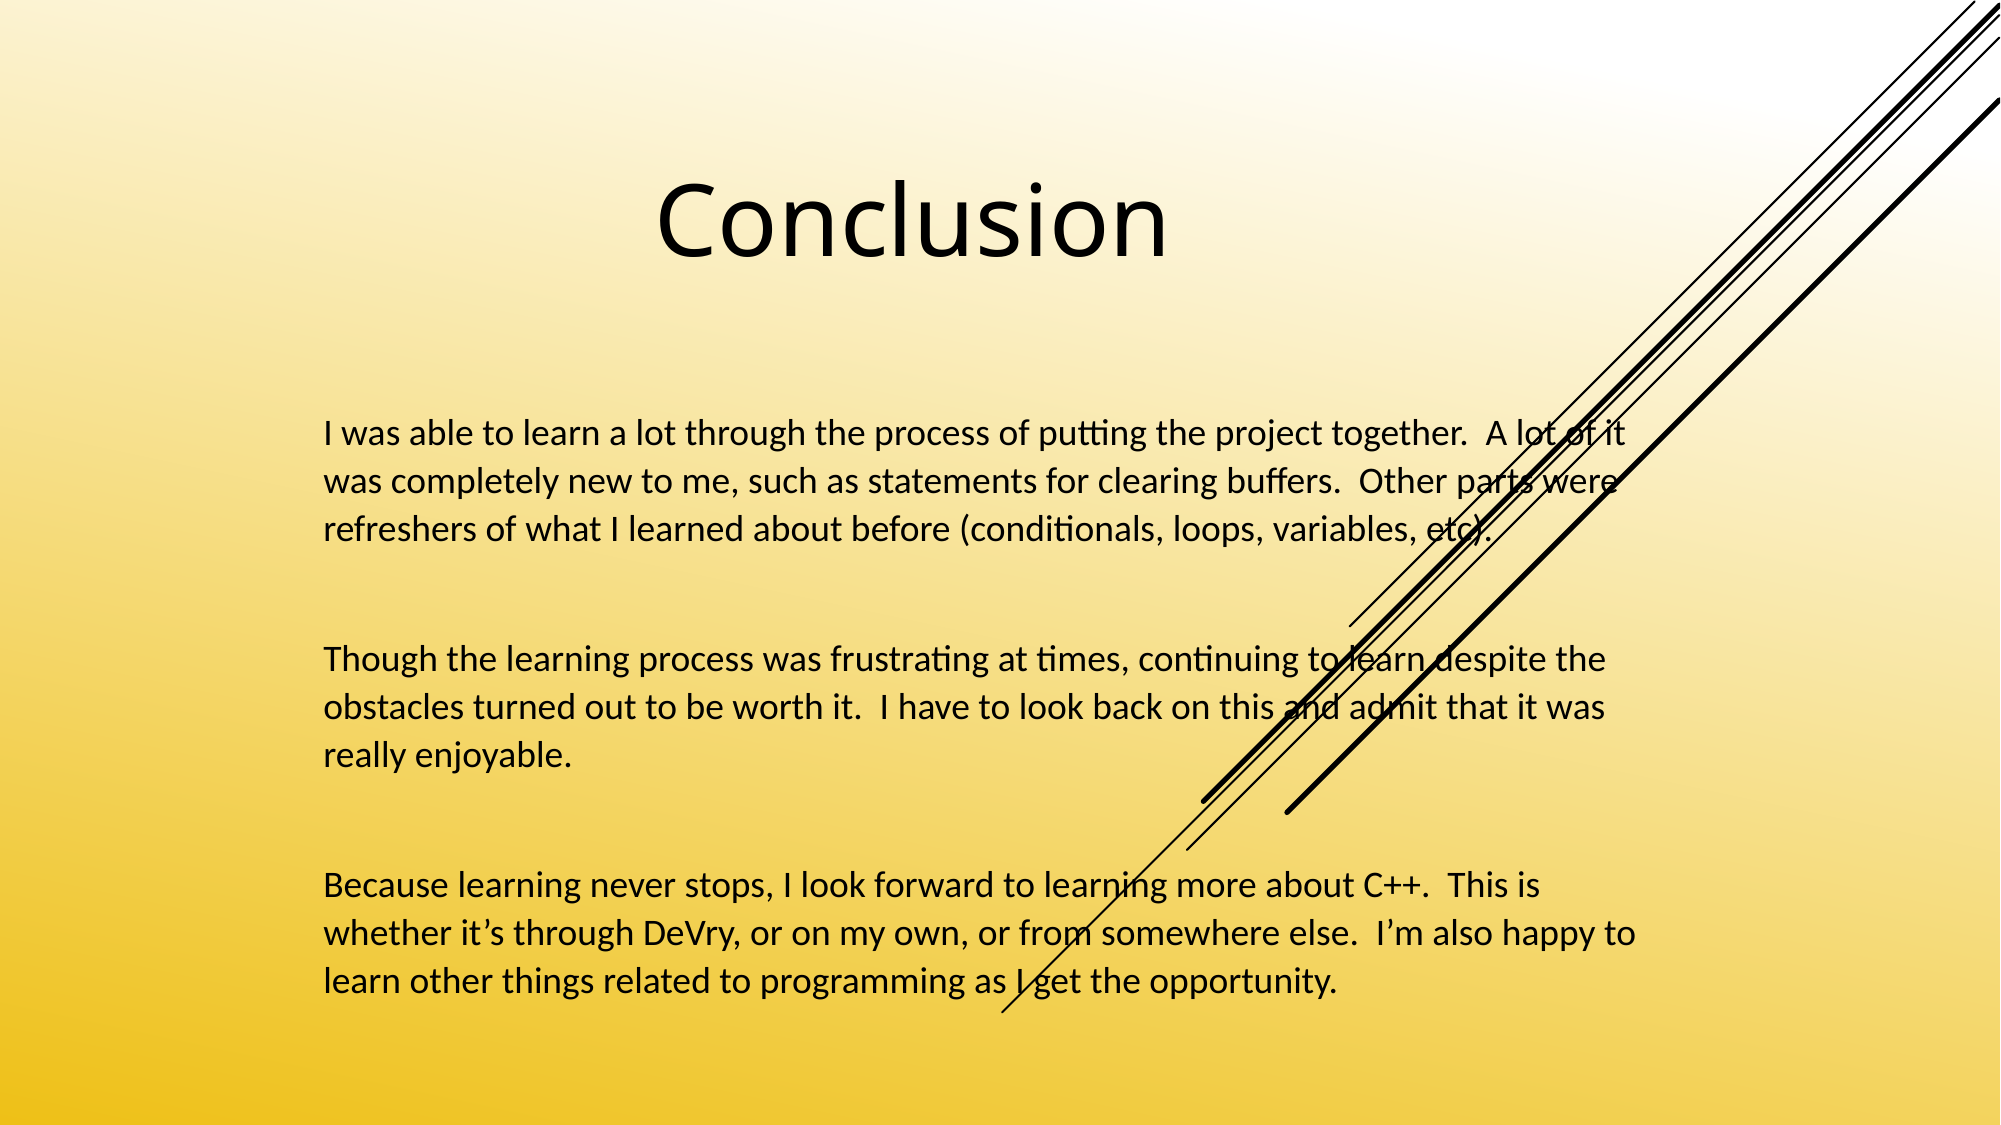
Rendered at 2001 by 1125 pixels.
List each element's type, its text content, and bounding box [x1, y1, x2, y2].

text_box I was able to learn a lot through the process of putting the project together. A lot of it was completely new to me, such as statements for clearing buffers. Other parts were refreshers of what I learned about before (conditionals, loops, variables, etc). Though the learning process was frustrating at times, continuing to learn despite the obstacles turned out to be worth it. I have to look back on this and admit that it was really enjoyable. Because learning never stops, I look forward to learning more about C++. This is whether it’s through DeVry, or on my own, or from somewhere else. I’m also happy to learn other things related to programming as I get the opportunity. [308, 397, 1692, 1009]
title Conclusion [639, 0, 1953, 285]
